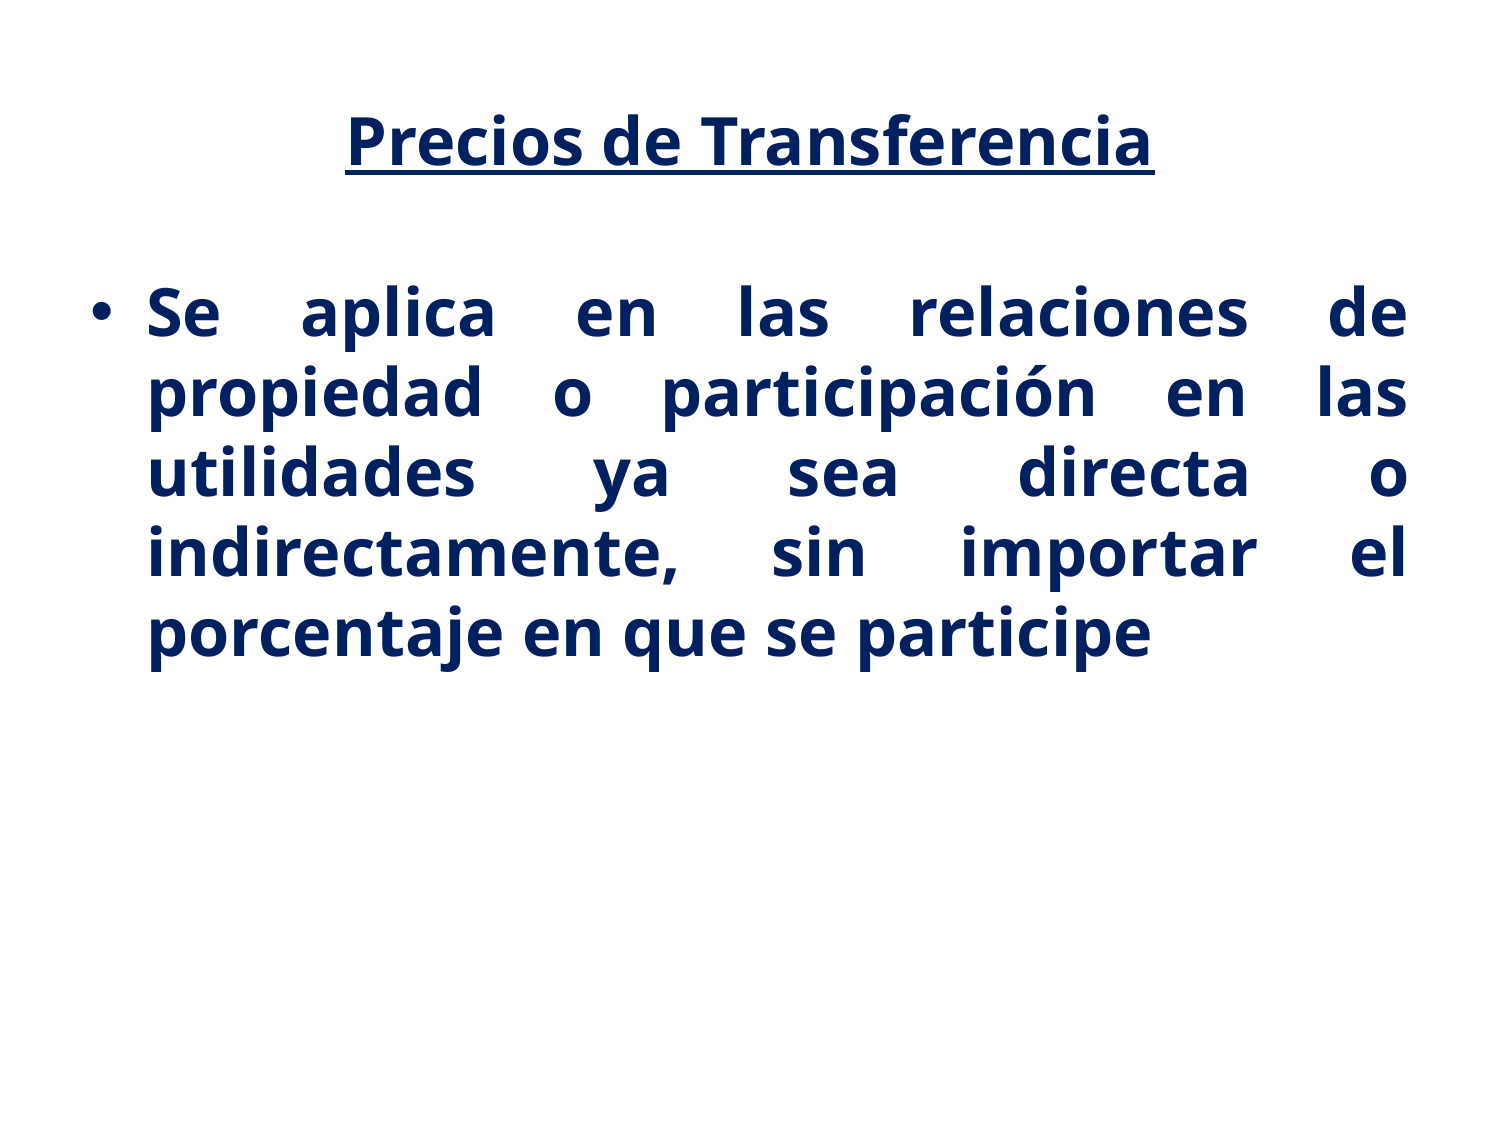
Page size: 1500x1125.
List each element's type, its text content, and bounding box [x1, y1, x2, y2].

title Precios de Transferencia [74, 44, 1426, 233]
list Se aplica en las relaciones de propiedad o participación en las utilidades ya sea directa o indirectamente, sin importar el porcentaje en que se participe [74, 262, 1426, 1006]
